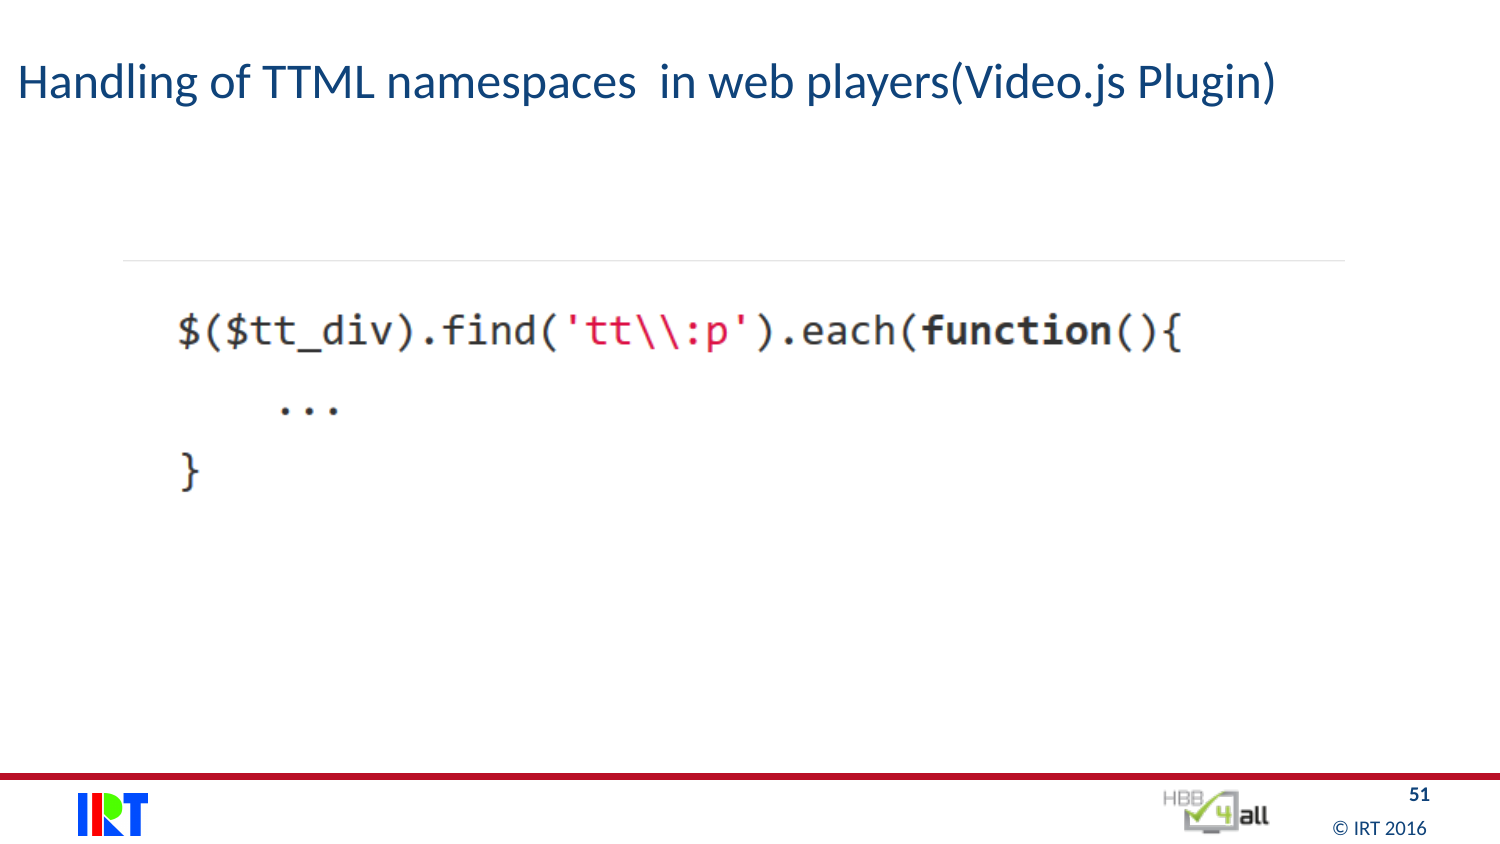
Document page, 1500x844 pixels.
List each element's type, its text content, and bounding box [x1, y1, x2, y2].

picture [123, 260, 1345, 536]
title Handling of TTML namespaces in web players(Video.js Plugin) [17, 55, 1406, 173]
picture [78, 793, 148, 836]
picture [1163, 787, 1270, 844]
